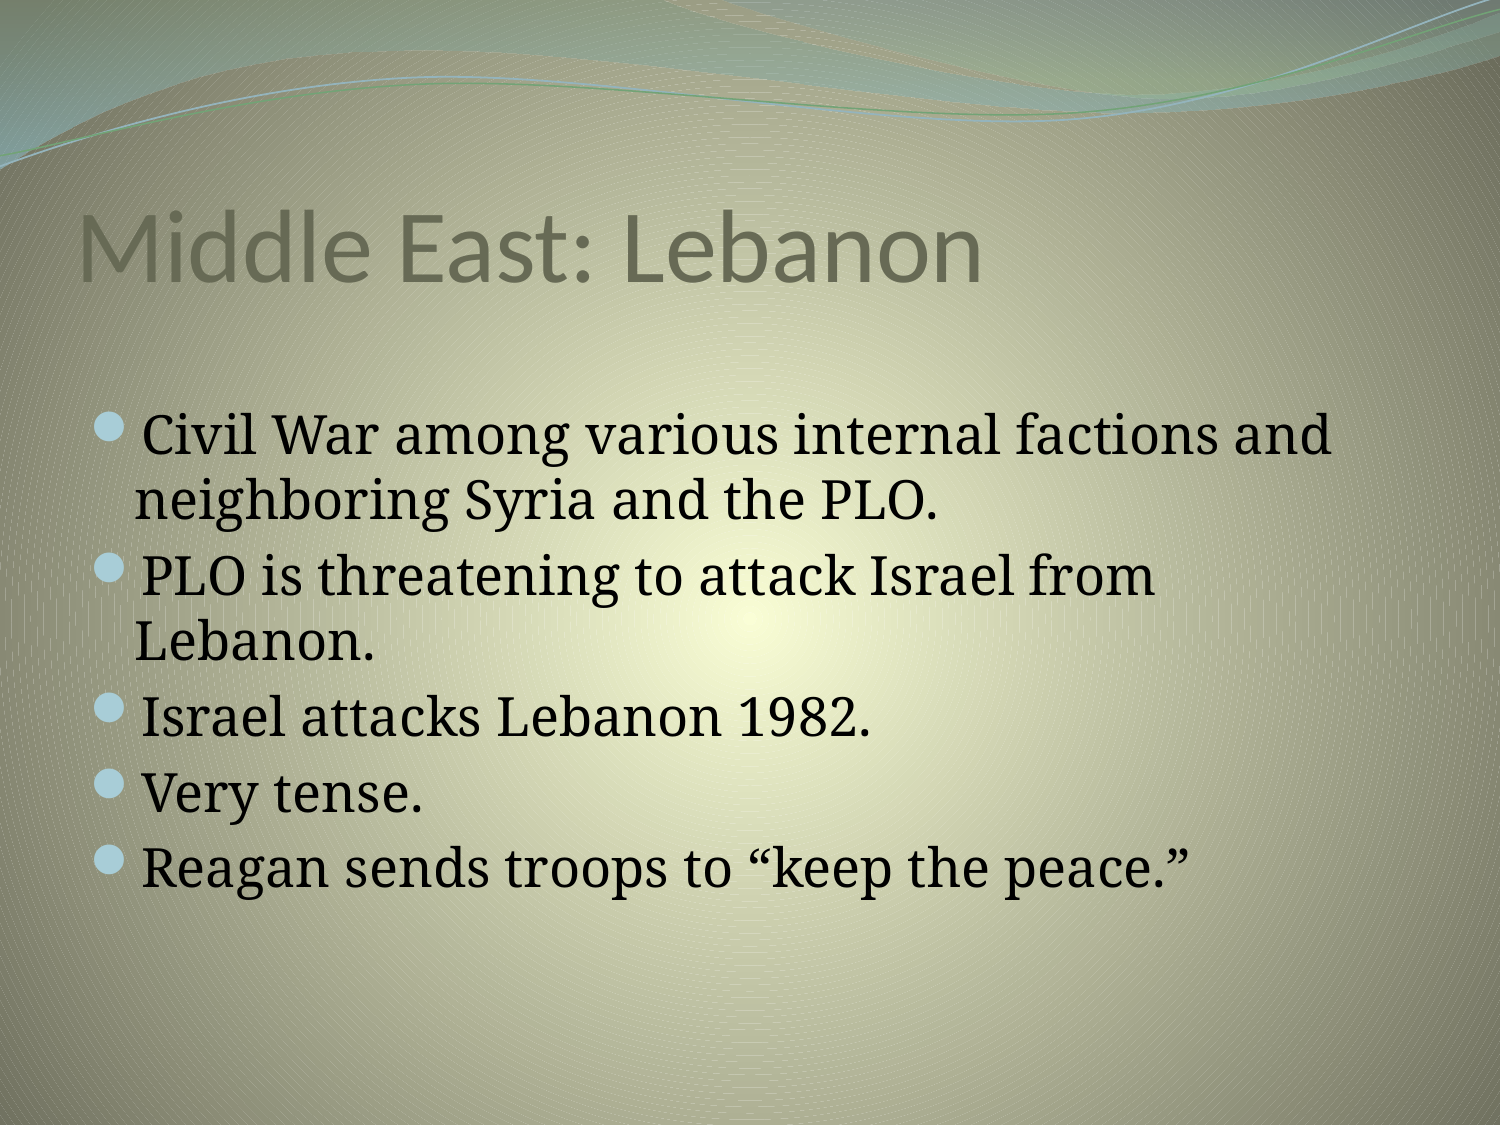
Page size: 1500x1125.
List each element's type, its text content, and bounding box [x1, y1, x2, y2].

list Civil War among various internal factions and neighboring Syria and the PLO. PLO is threatening to attack Israel from Lebanon. Israel attacks Lebanon 1982. Very tense. Reagan sends troops to “keep the peace.” [75, 317, 1425, 1038]
title Middle East: Lebanon [75, 115, 1425, 303]
